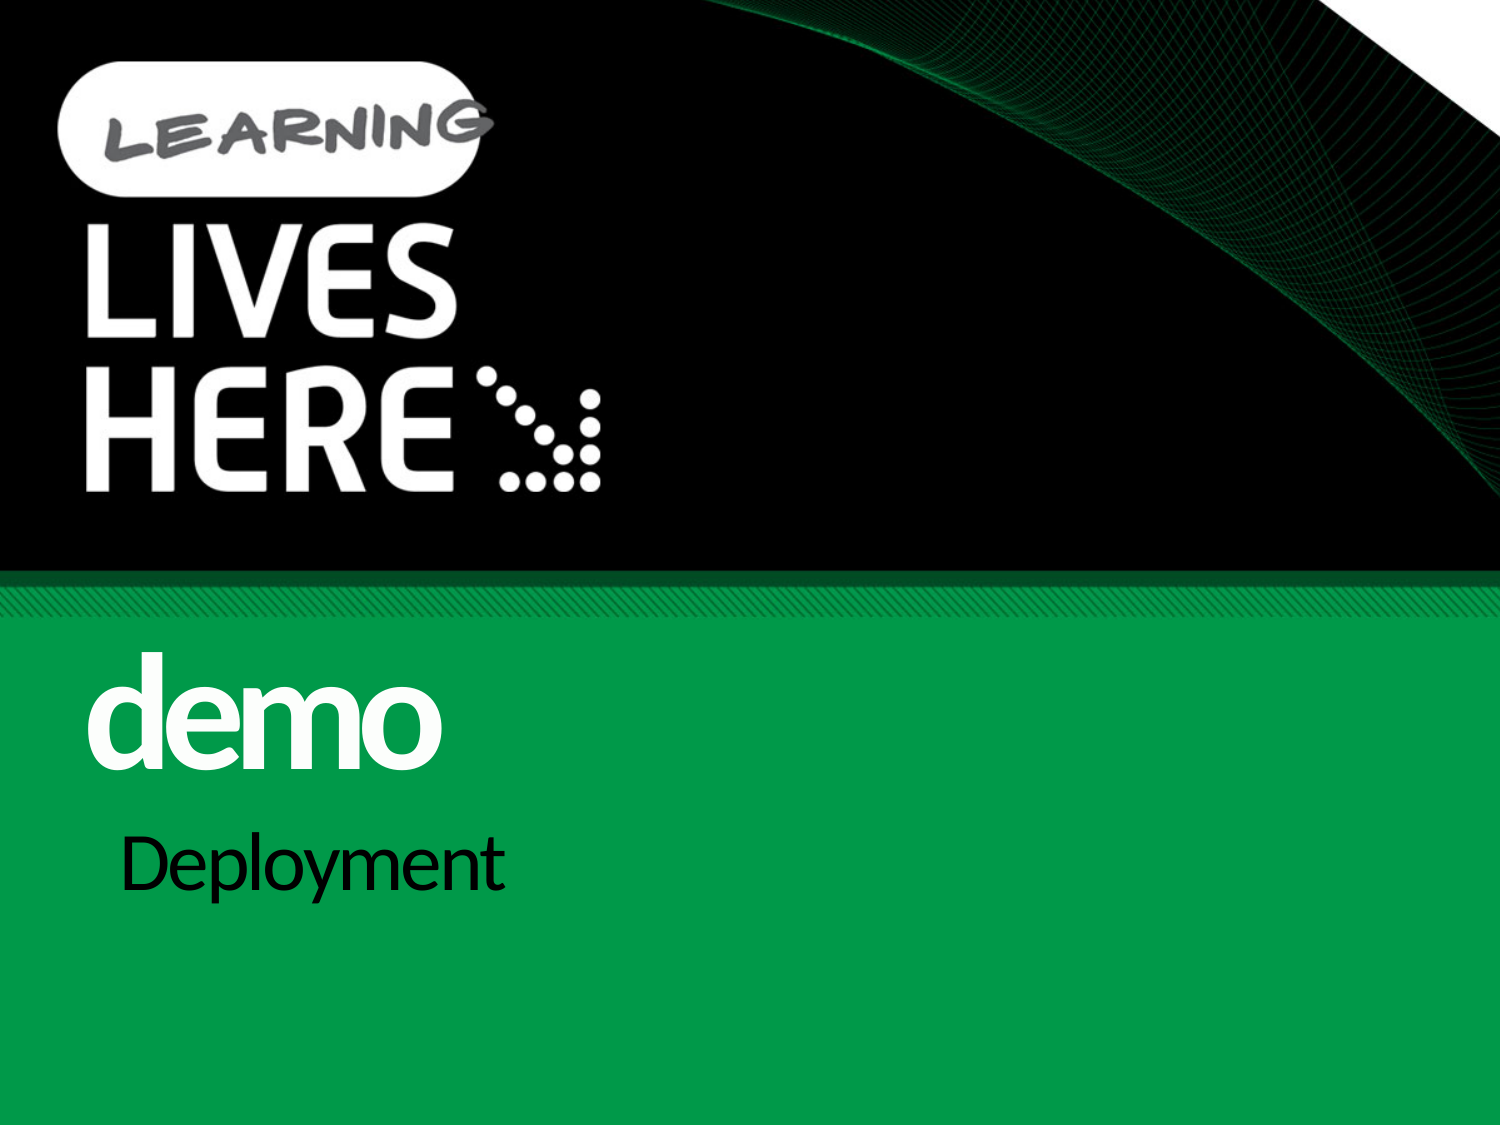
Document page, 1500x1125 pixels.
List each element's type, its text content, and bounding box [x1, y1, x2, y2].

list demo [83, 625, 1344, 800]
title Deployment [119, 818, 1375, 943]
picture [0, 0, 1500, 1125]
